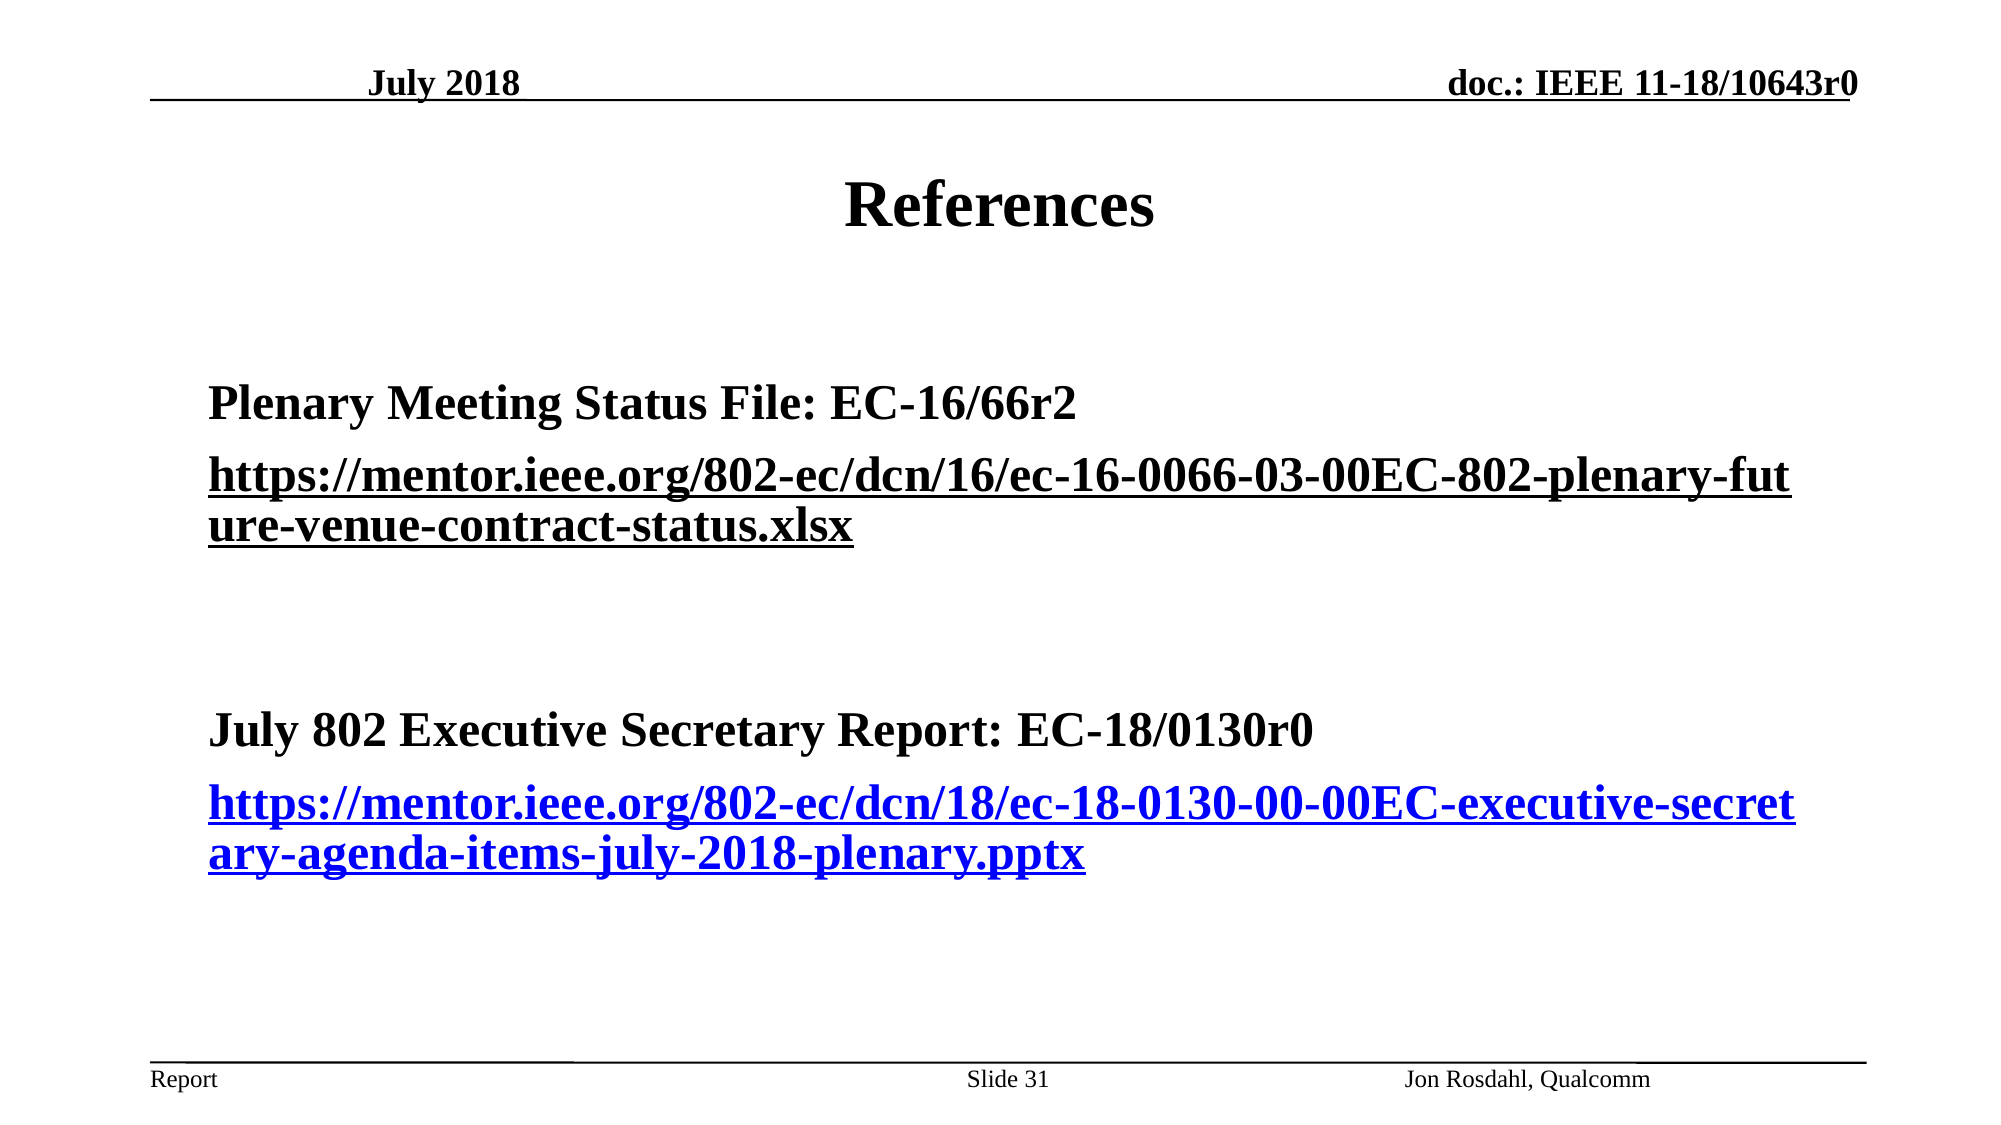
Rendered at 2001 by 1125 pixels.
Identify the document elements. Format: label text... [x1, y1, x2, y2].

title References [362, 112, 1638, 288]
list Plenary Meeting Status File: EC-16/66r2 https://mentor.ieee.org/802-ec/dcn/16/ec-16-0066-03-00EC-802-plenary-future-venue-contract-status.xlsx July 802 Executive Secretary Report: EC-18/0130r0 https://mentor.ieee.org/802-ec/dcn/18/ec-18-0130-00-00EC-executive-secretary-agenda-items-july-2018-plenary.pptx [192, 361, 1824, 1040]
footer Jon Rosdahl, Qualcomm [1269, 1061, 1652, 1093]
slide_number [366, 58, 757, 104]
slide_number Slide 31 [950, 1061, 1067, 1123]
